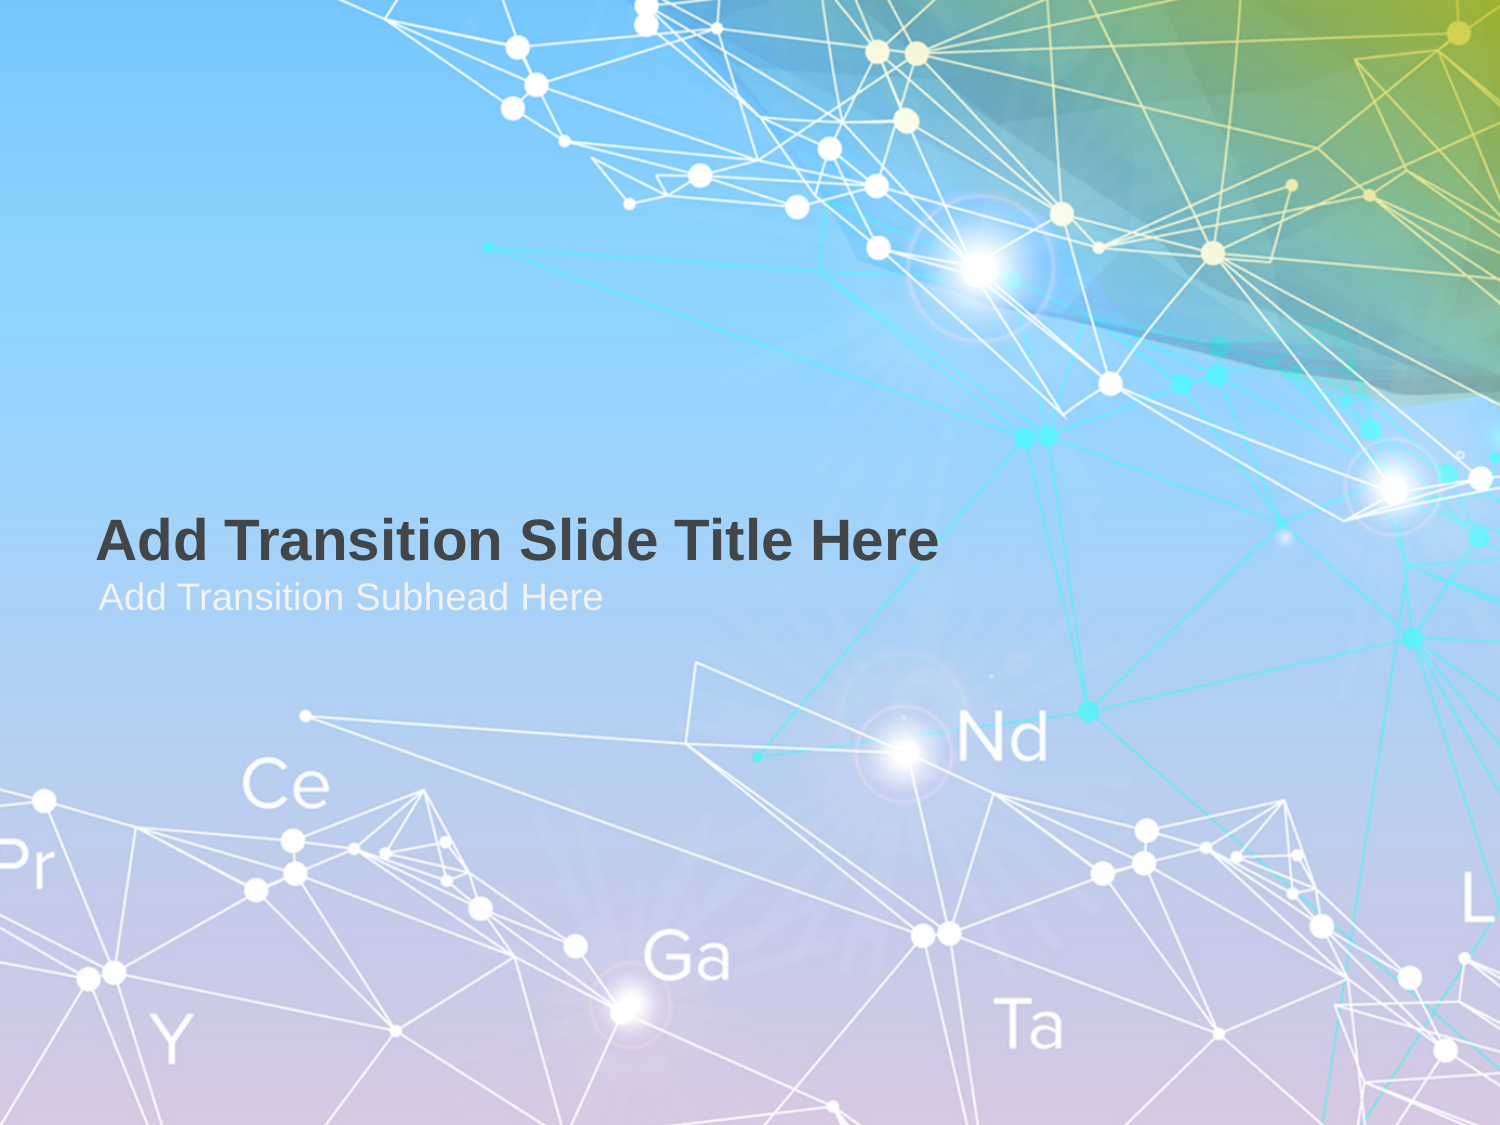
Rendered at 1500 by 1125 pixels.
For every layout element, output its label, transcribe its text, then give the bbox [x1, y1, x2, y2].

picture [0, 0, 1500, 1125]
subtitle Add Transition Subhead Here [83, 564, 1500, 627]
title Add Transition Slide Title Here [80, 452, 1500, 623]
